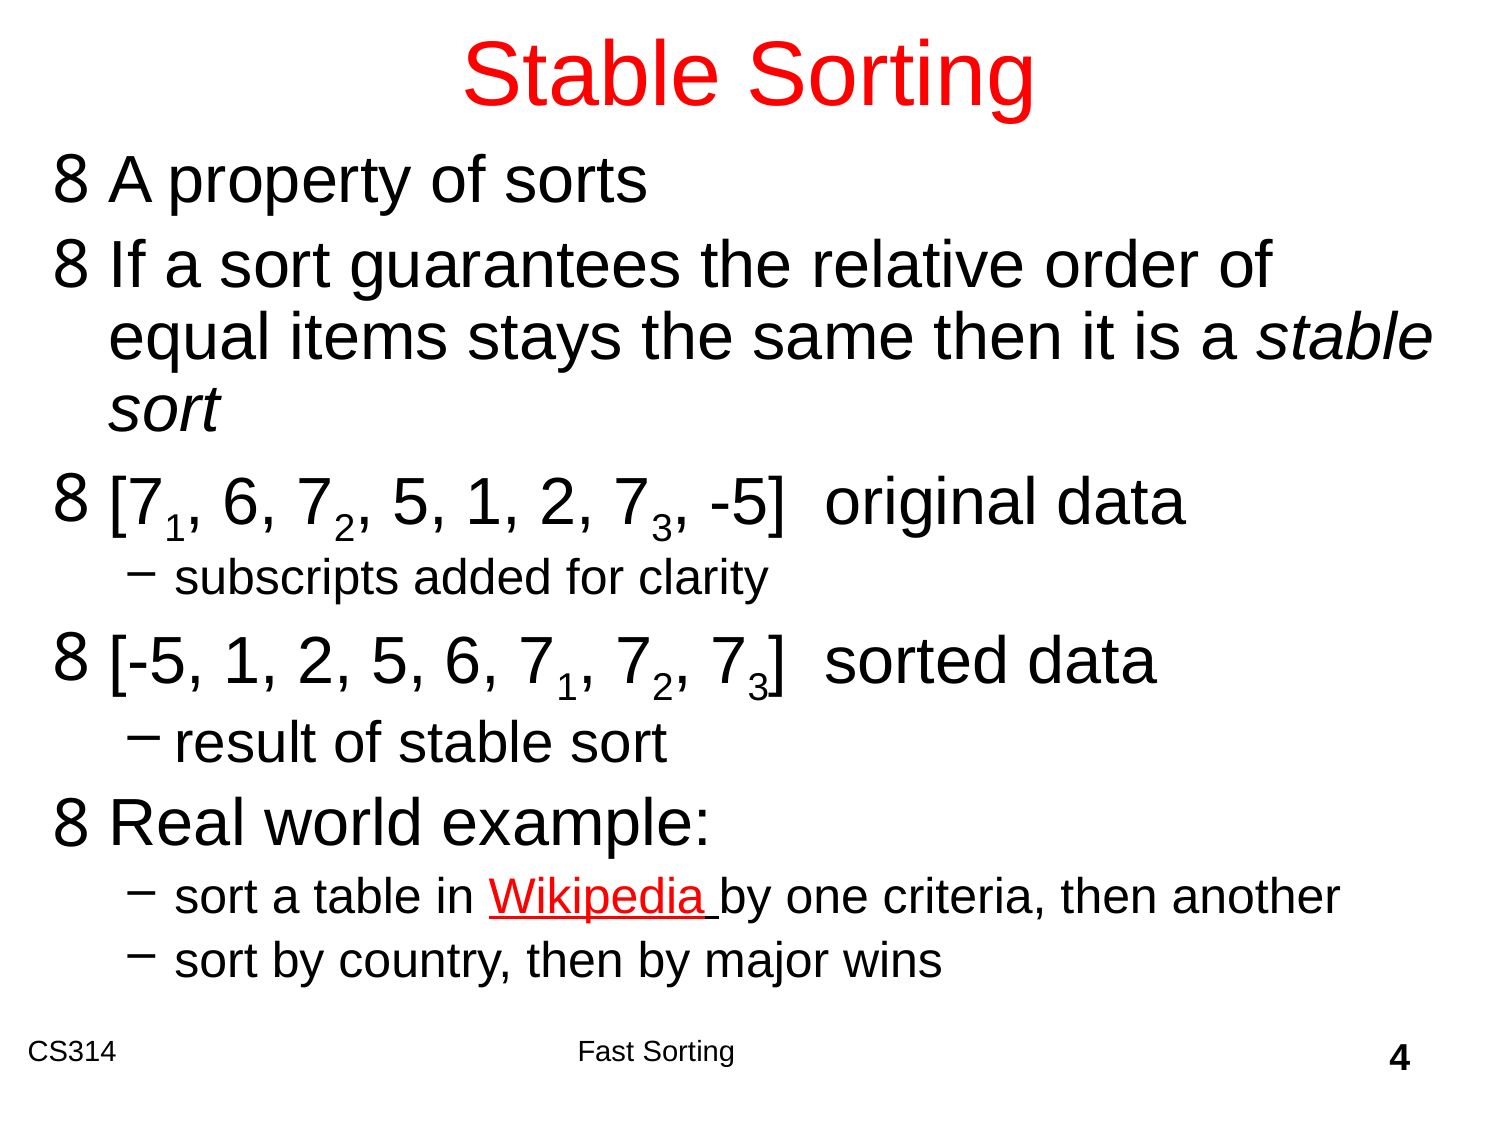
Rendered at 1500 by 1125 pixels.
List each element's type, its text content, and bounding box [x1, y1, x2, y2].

title Stable Sorting [112, 0, 1388, 137]
slide_number 4 [1112, 1038, 1426, 1101]
list A property of sorts If a sort guarantees the relative order of equal items stays the same then it is a stable sort [71, 6, 72, 5, 1, 2, 73, -5] original data subscripts added for clarity [-5, 1, 2, 5, 6, 71, 72, 73] sorted data result of stable sort Real world example: sort a table in Wikipedia by one criteria, then another sort by country, then by major wins [37, 137, 1463, 1038]
footer Fast Sorting [562, 1038, 1063, 1101]
slide_number CS314 [12, 1024, 451, 1101]
